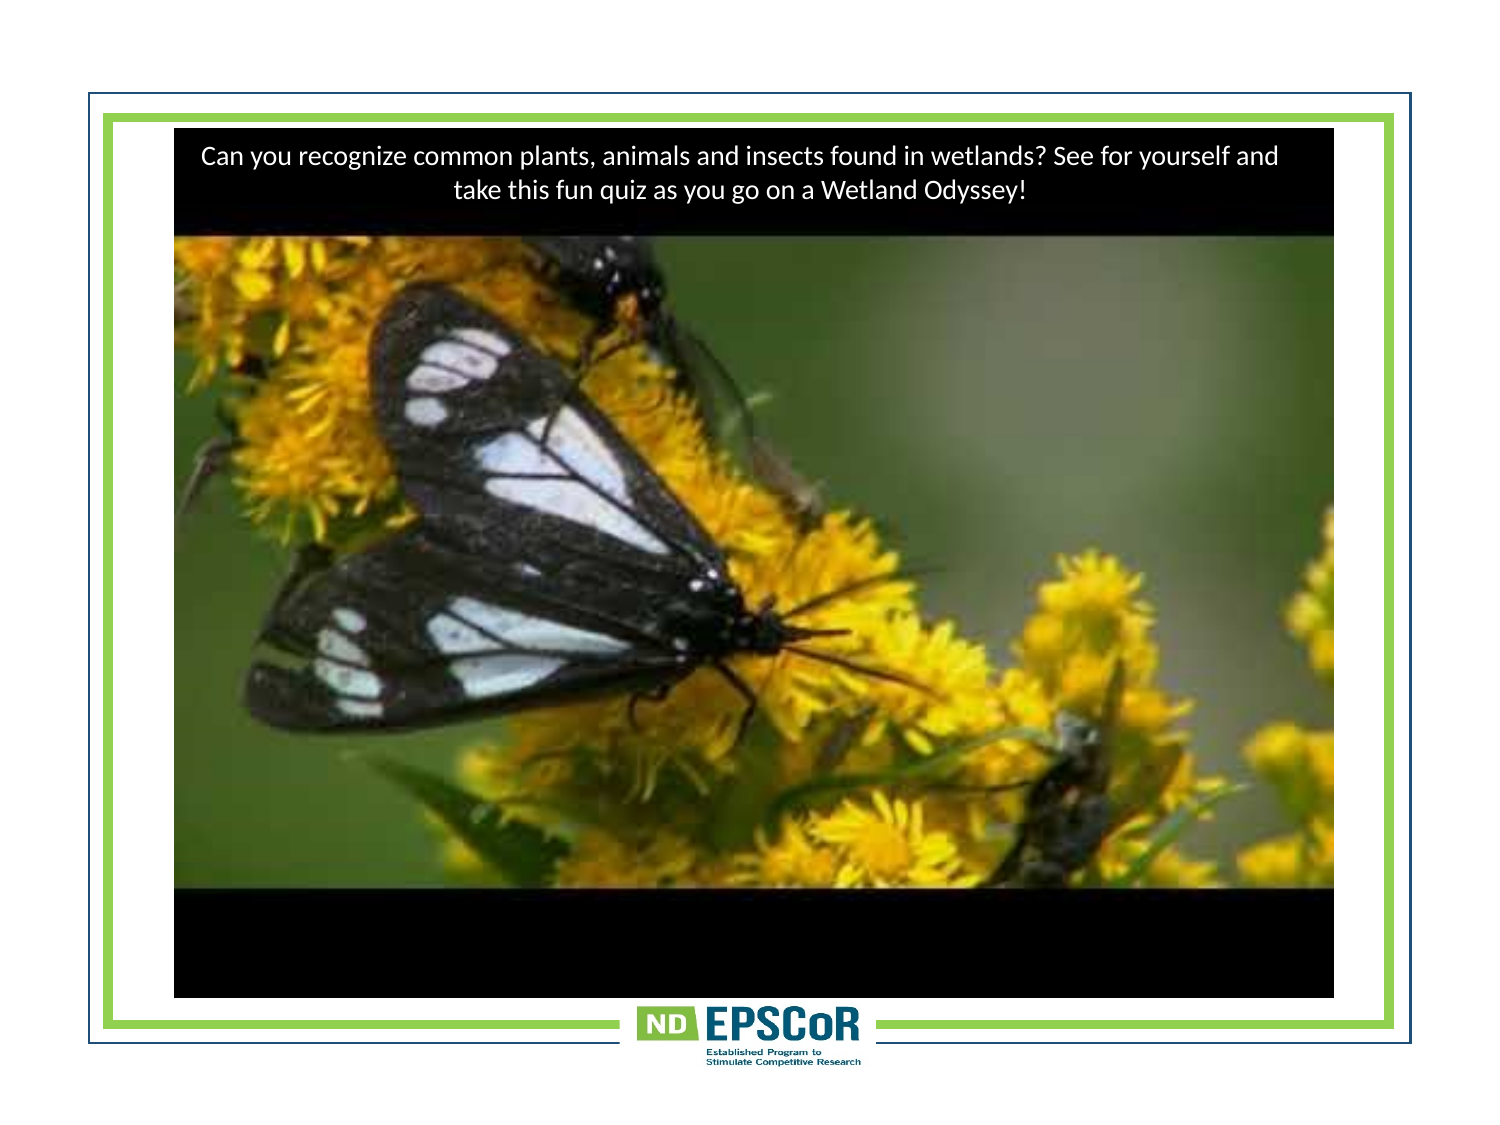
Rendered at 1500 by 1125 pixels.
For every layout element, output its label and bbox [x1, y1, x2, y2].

picture [619, 1003, 876, 1068]
text_box [173, 127, 1335, 999]
